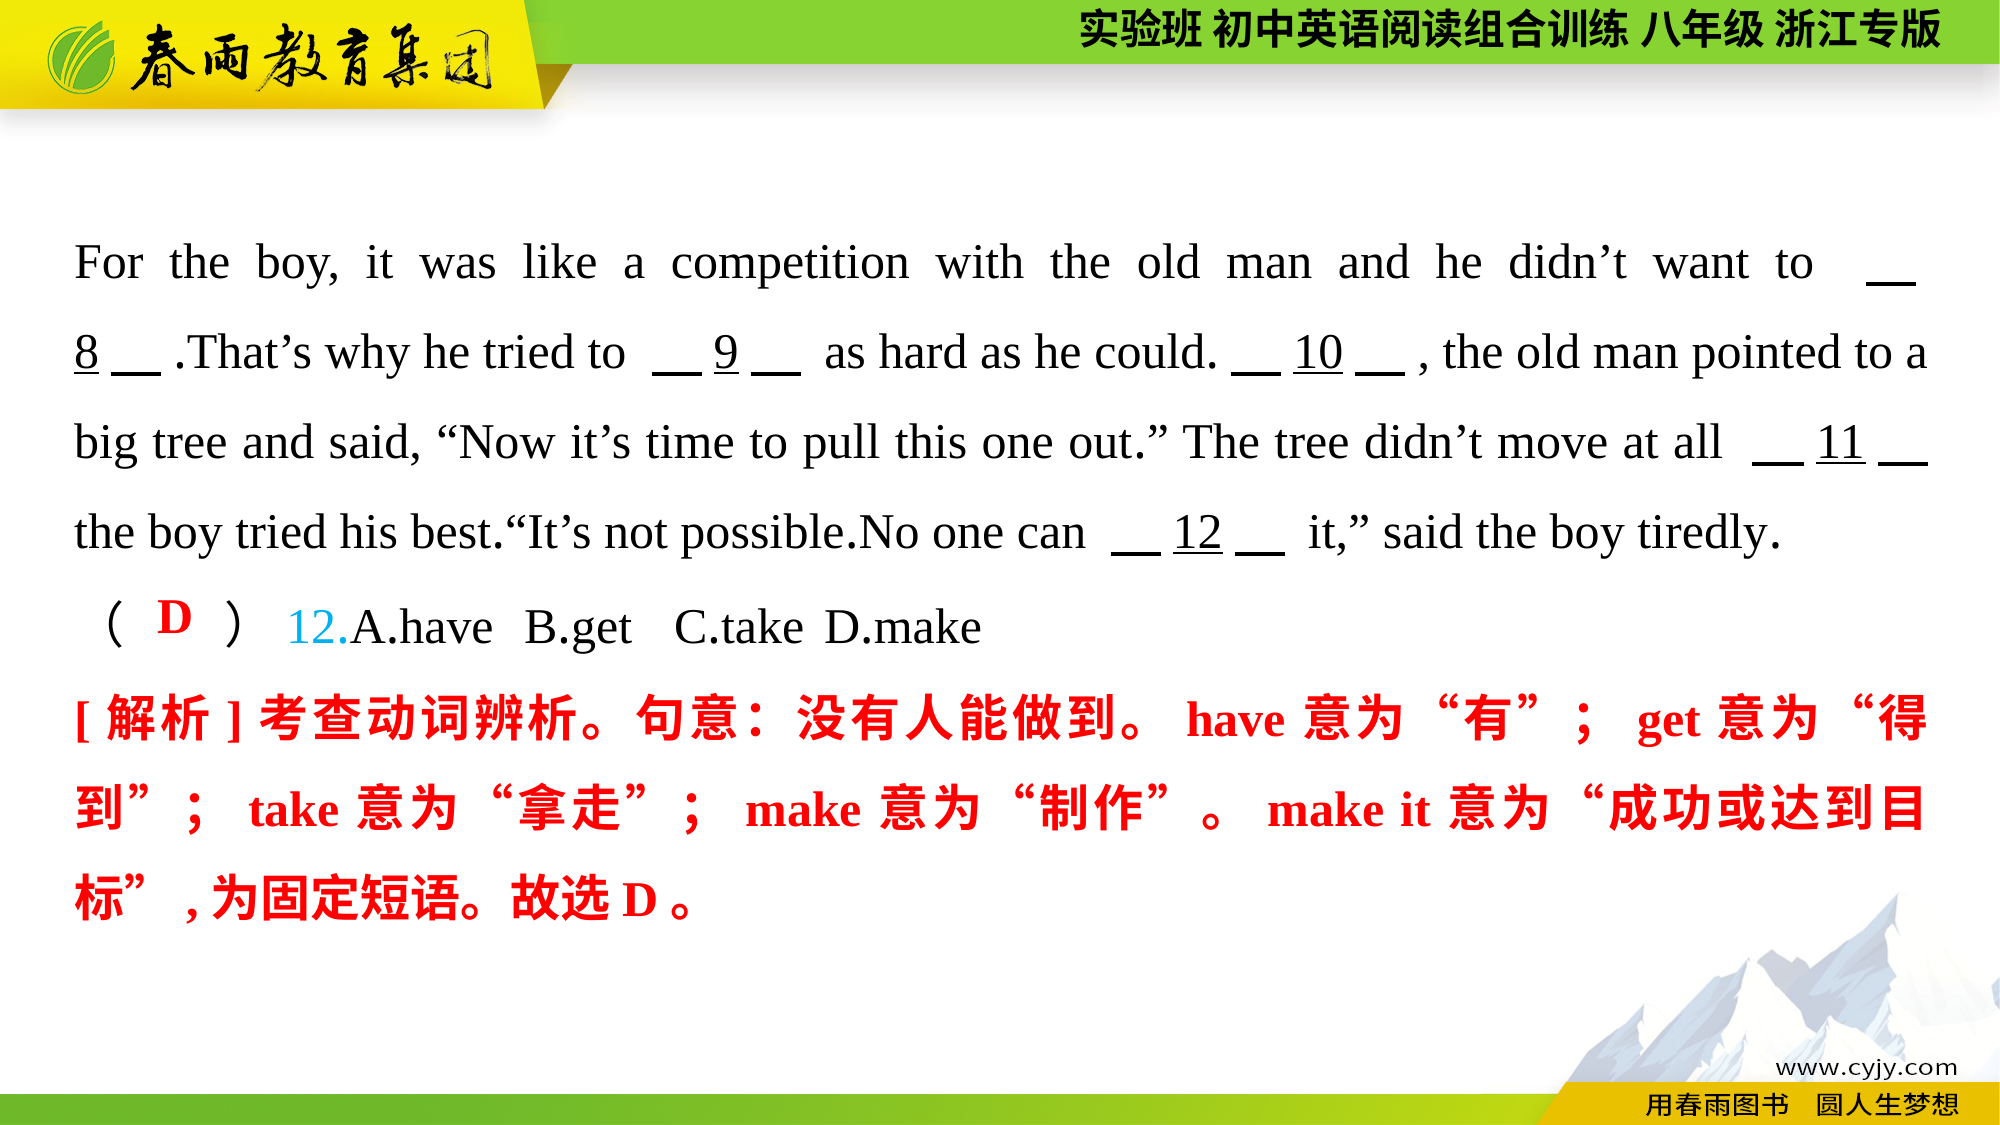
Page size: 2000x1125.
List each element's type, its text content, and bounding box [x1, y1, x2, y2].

list For the boy, it was like a competition with the old man and he didn’t want to 8 .That’s why he tried to 9 as hard as he could. 10 , the old man pointed to a big tree and said, “Now it’s time to pull this one out.” The tree didn’t move at all 11 the boy tried his best.“It’s not possible.No one can 12 it,” said the boy tiredly. [59, 190, 1944, 559]
text_box （ ）12.A.have B.get C.take D.make [59, 559, 1944, 661]
text_box [解析]考查动词辨析。句意：没有人能做到。have意为“有”；get意为“得到”；take意为“拿走”；make意为“制作”。make it意为“成功或达到目标”,为固定短语。故选D。 [59, 661, 1944, 934]
text_box D [142, 575, 209, 651]
picture [0, 0, 2000, 1125]
